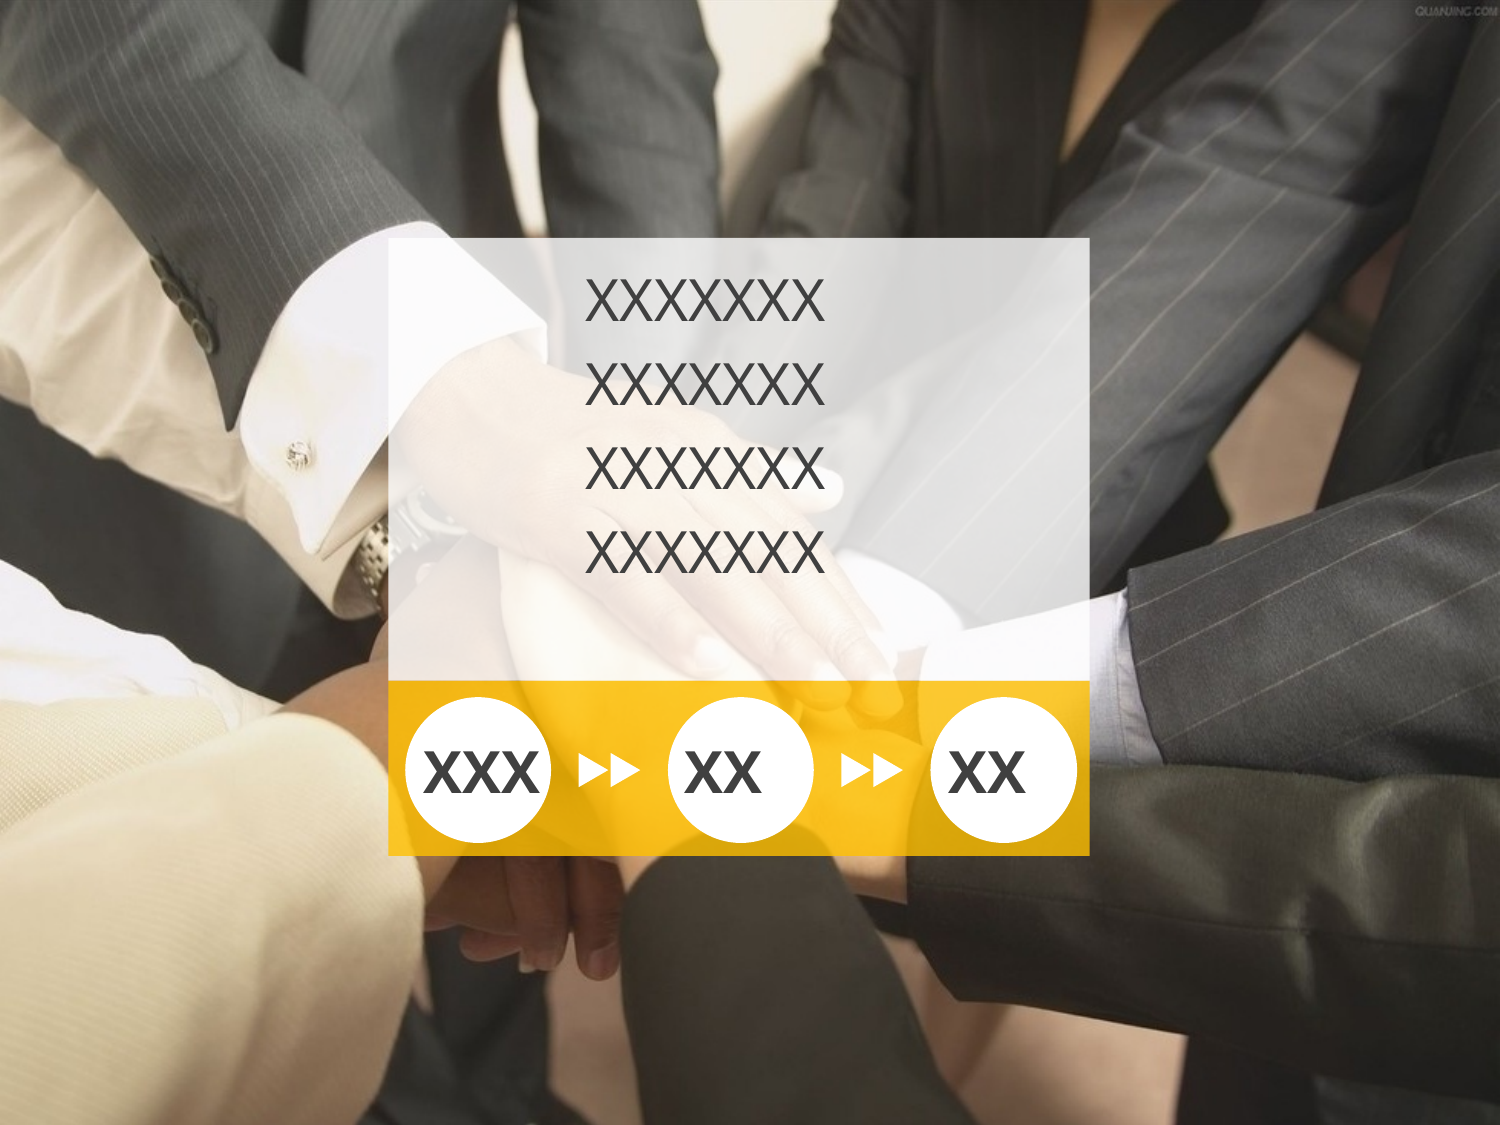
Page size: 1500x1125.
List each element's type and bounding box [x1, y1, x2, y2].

text_box [578, 752, 641, 788]
picture [0, 0, 1500, 1125]
text_box [841, 752, 904, 788]
